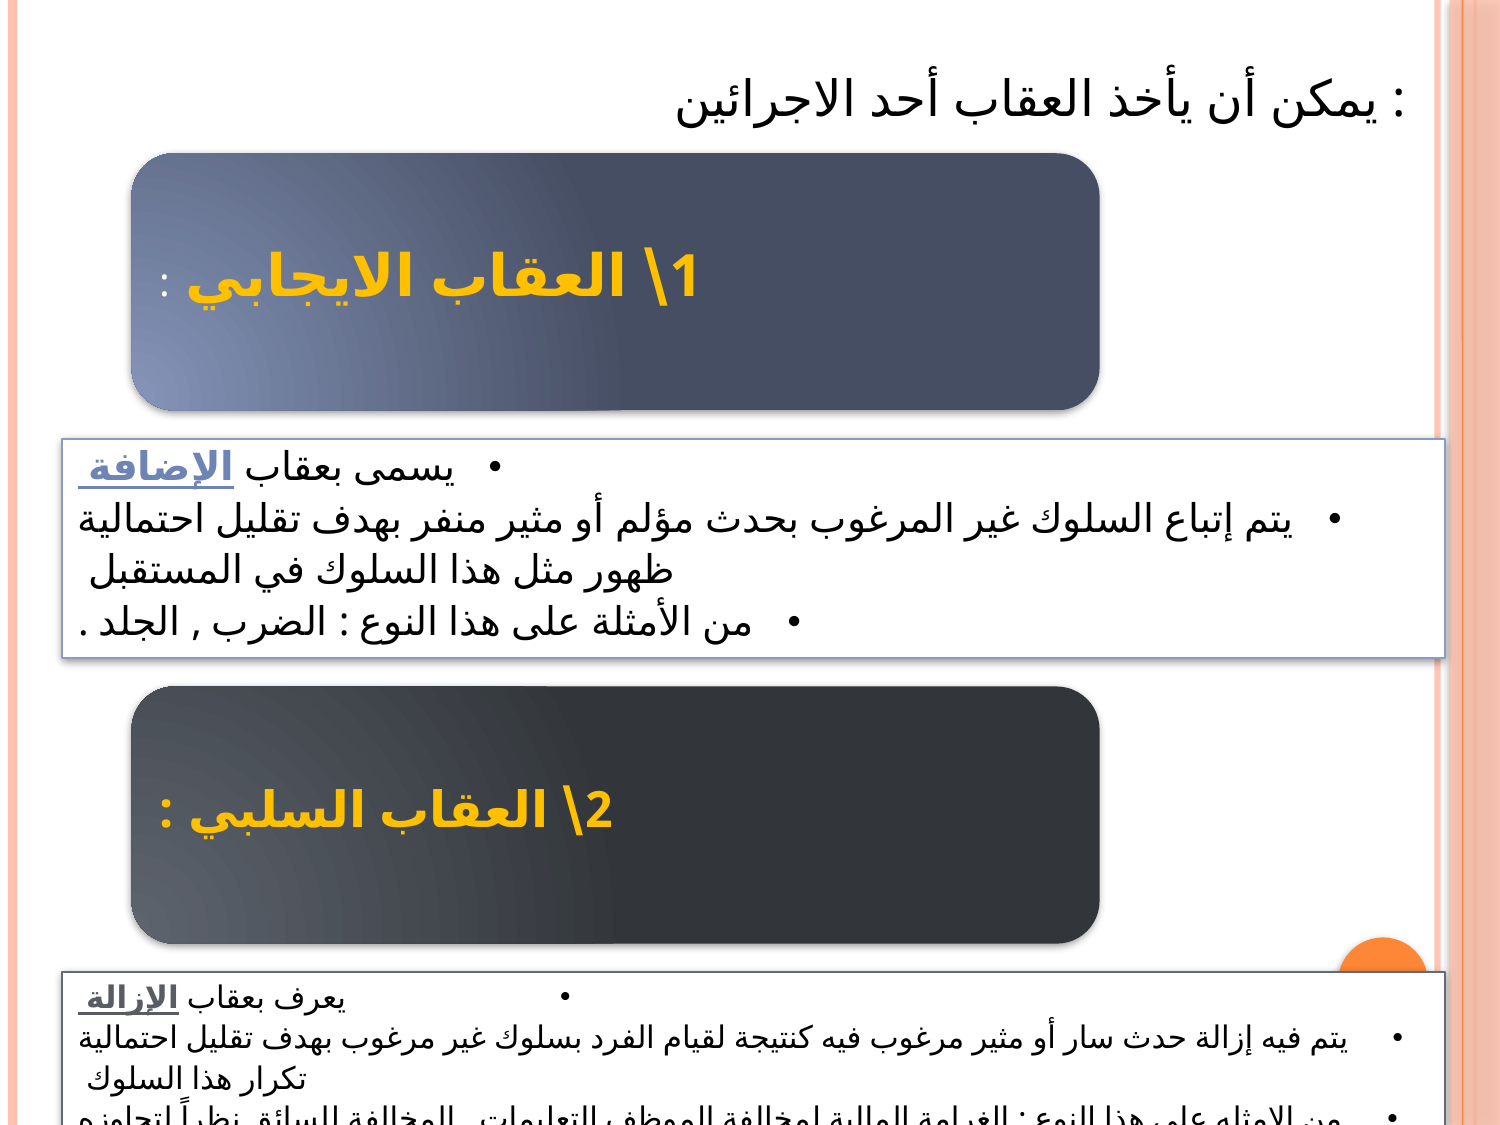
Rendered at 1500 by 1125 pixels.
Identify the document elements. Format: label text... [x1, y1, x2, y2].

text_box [61, 124, 1446, 1125]
list يمكن أن يأخذ العقاب أحد الاجرائين : [70, 58, 1421, 121]
